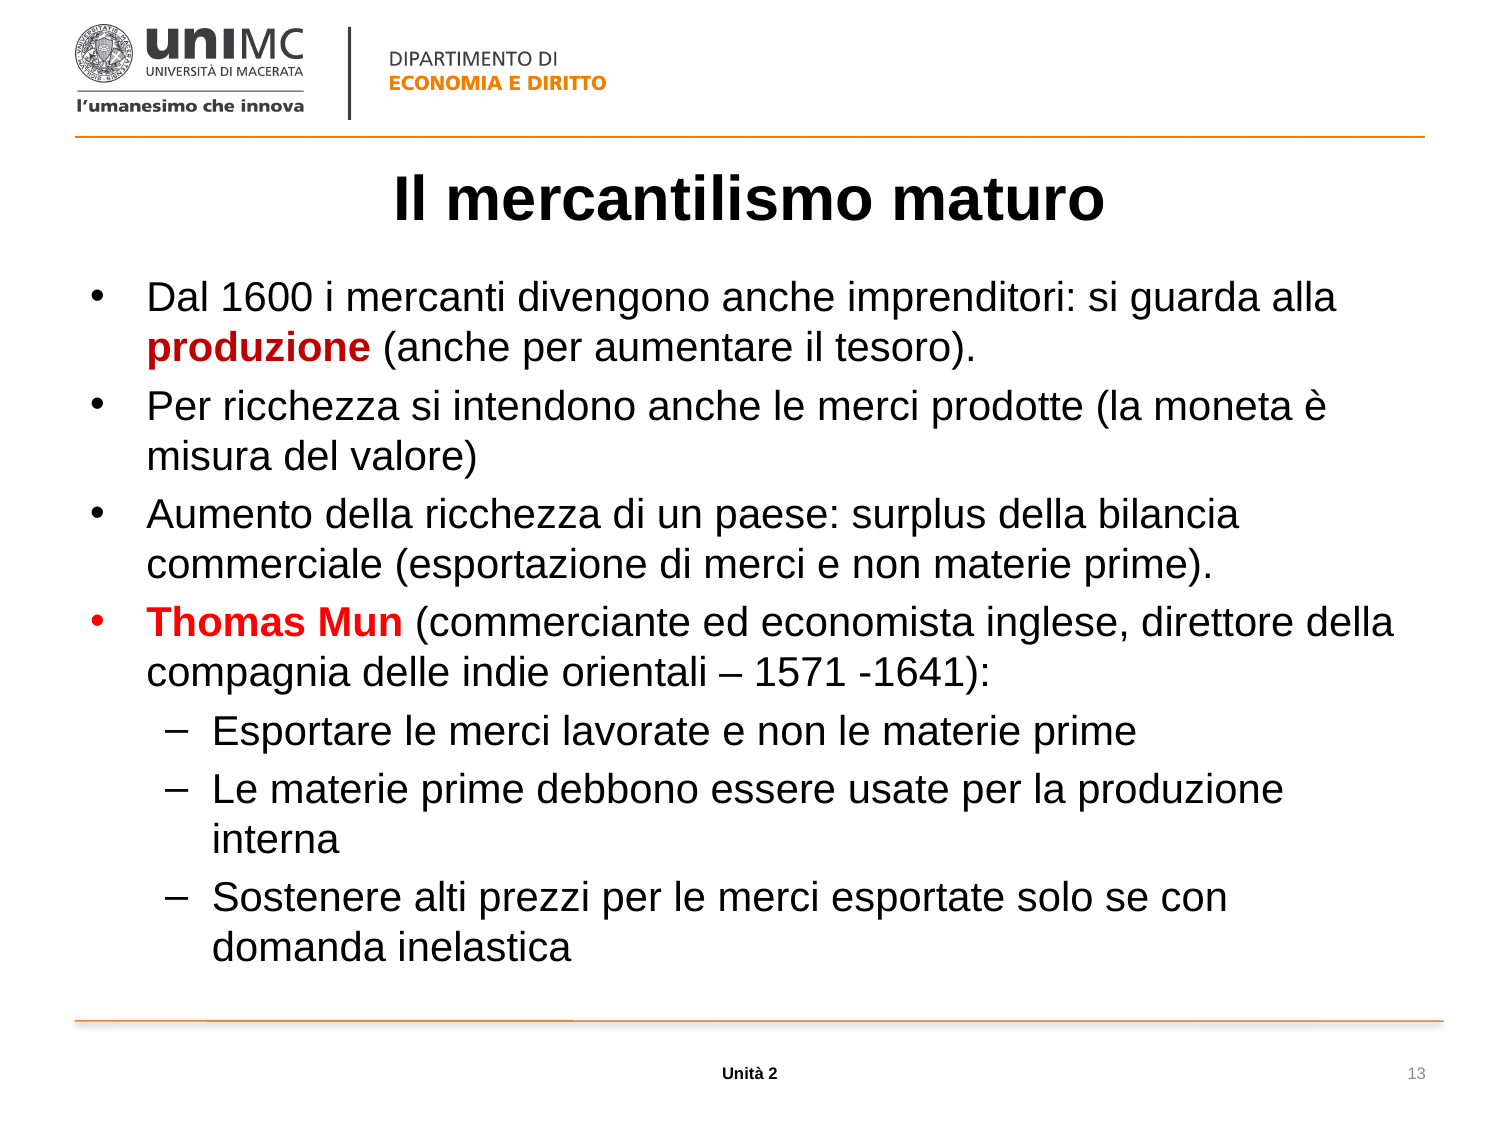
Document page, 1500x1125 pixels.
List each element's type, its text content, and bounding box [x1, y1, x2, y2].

slide_number 13 [1091, 1042, 1442, 1103]
list Dal 1600 i mercanti divengono anche imprenditori: si guarda alla produzione (anche per aumentare il tesoro). Per ricchezza si intendono anche le merci prodotte (la moneta è misura del valore) Aumento della ricchezza di un paese: surplus della bilancia commerciale (esportazione di merci e non materie prime). Thomas Mun (commerciante ed economista inglese, direttore della compagnia delle indie orientali – 1571 -1641): Esportare le merci lavorate e non le materie prime Le materie prime debbono essere usate per la produzione interna Sostenere alti prezzi per le merci esportate solo se con domanda inelastica [75, 262, 1425, 1005]
title Il mercantilismo maturo [75, 149, 1425, 241]
footer Unità 2 [512, 1042, 988, 1103]
picture [75, 24, 1425, 138]
